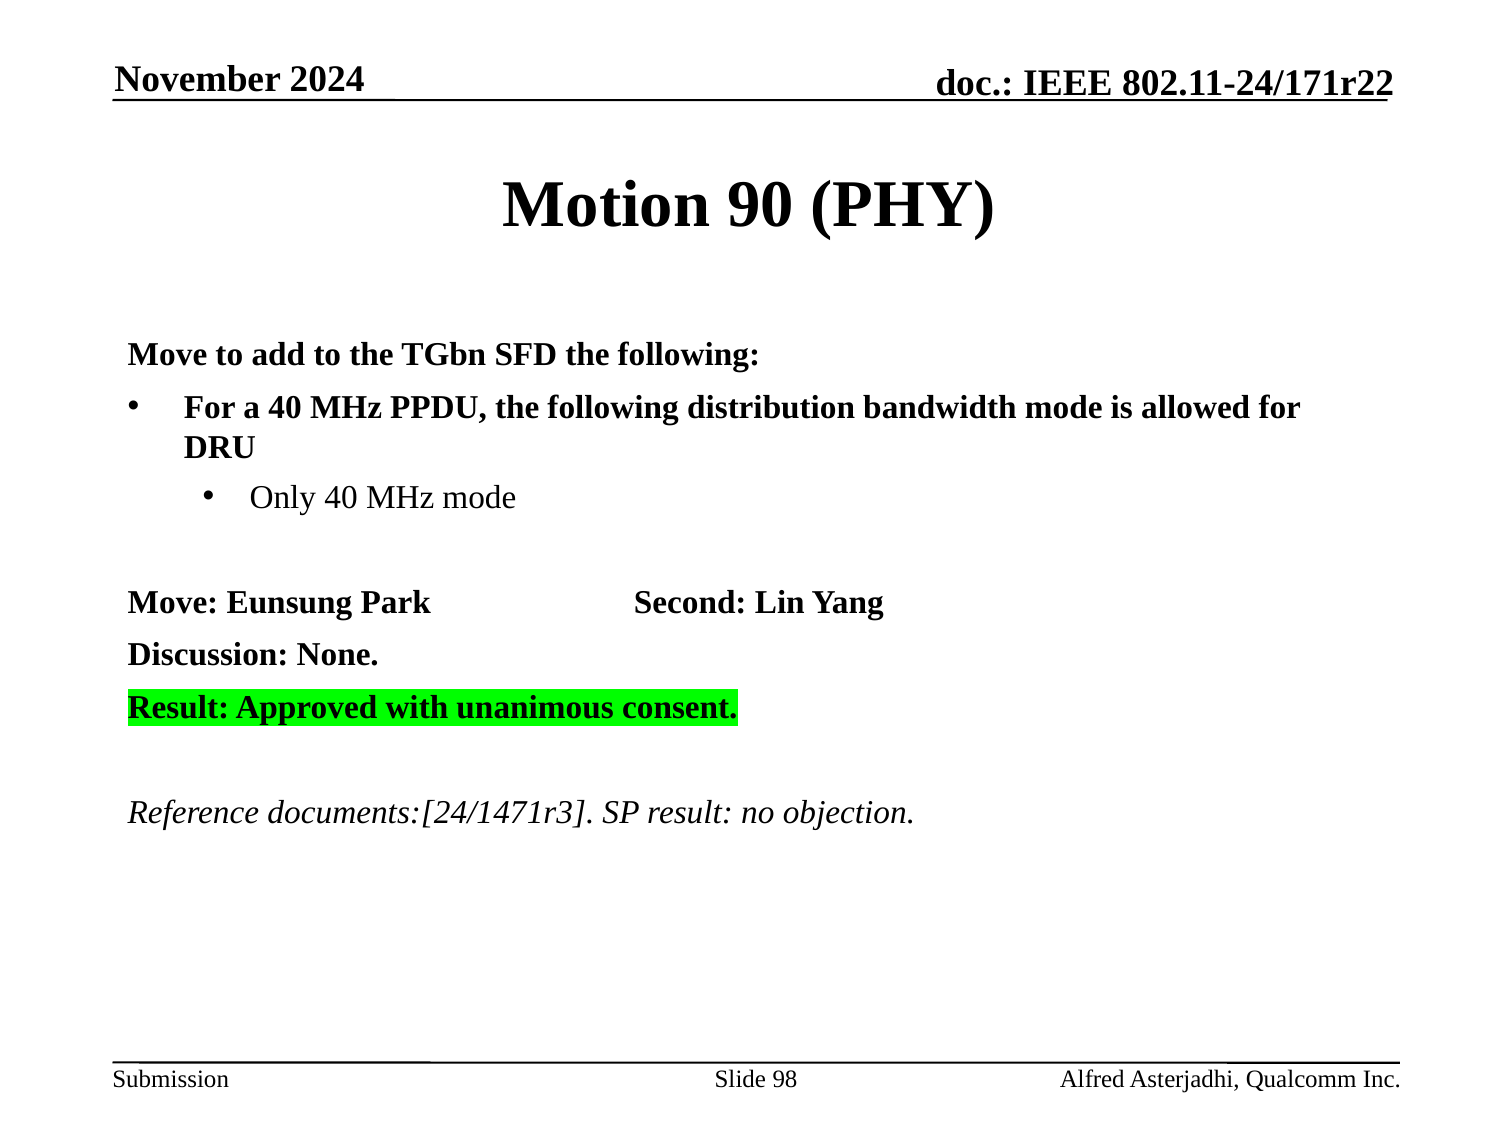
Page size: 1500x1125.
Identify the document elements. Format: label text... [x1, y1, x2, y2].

footer Alfred Asterjadhi, Qualcomm Inc. [878, 1061, 1402, 1093]
slide_number Slide 98 [712, 1061, 800, 1123]
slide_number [114, 54, 423, 100]
title Motion 90 (PHY) [112, 112, 1388, 288]
list Move to add to the TGbn SFD the following: For a 40 MHz PPDU, the following distribution bandwidth mode is allowed for DRU Only 40 MHz mode Move: Eunsung Park Second: Lin Yang Discussion: None. Result: Approved with unanimous consent. Reference documents:[24/1471r3]. SP result: no objection. [112, 324, 1388, 1000]
